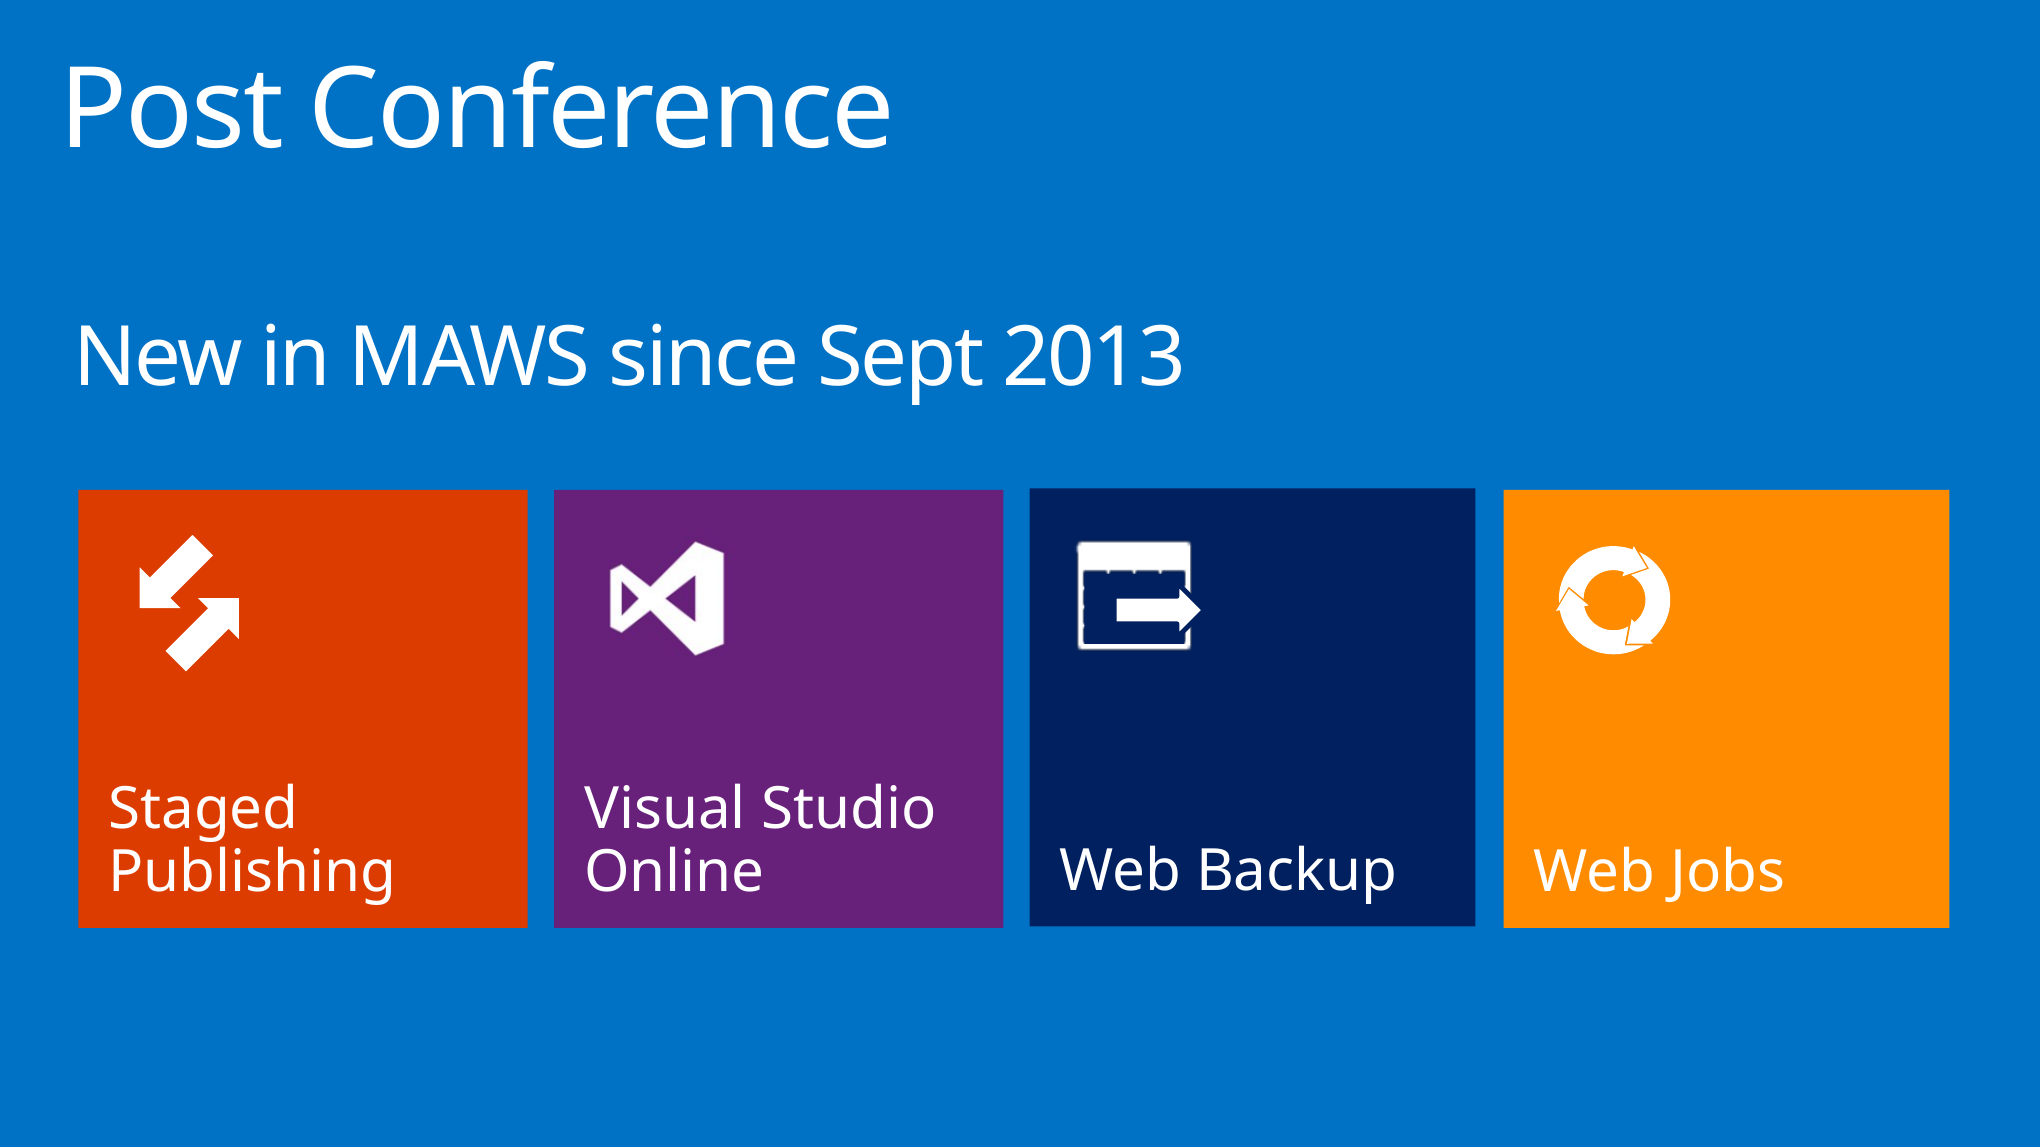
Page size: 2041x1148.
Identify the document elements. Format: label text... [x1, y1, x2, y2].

picture [1071, 534, 1202, 674]
picture [597, 529, 740, 666]
text_box Visual Studio Online [553, 489, 1004, 929]
text_box Post Conference [45, 43, 1995, 188]
text_box Web Backup [1029, 488, 1476, 927]
text_box New in MAWS since Sept 2013 [49, 298, 1247, 449]
text_box Web Jobs [1503, 489, 1950, 929]
text_box Staged Publishing [78, 489, 528, 929]
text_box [1555, 545, 1671, 655]
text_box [126, 547, 253, 659]
